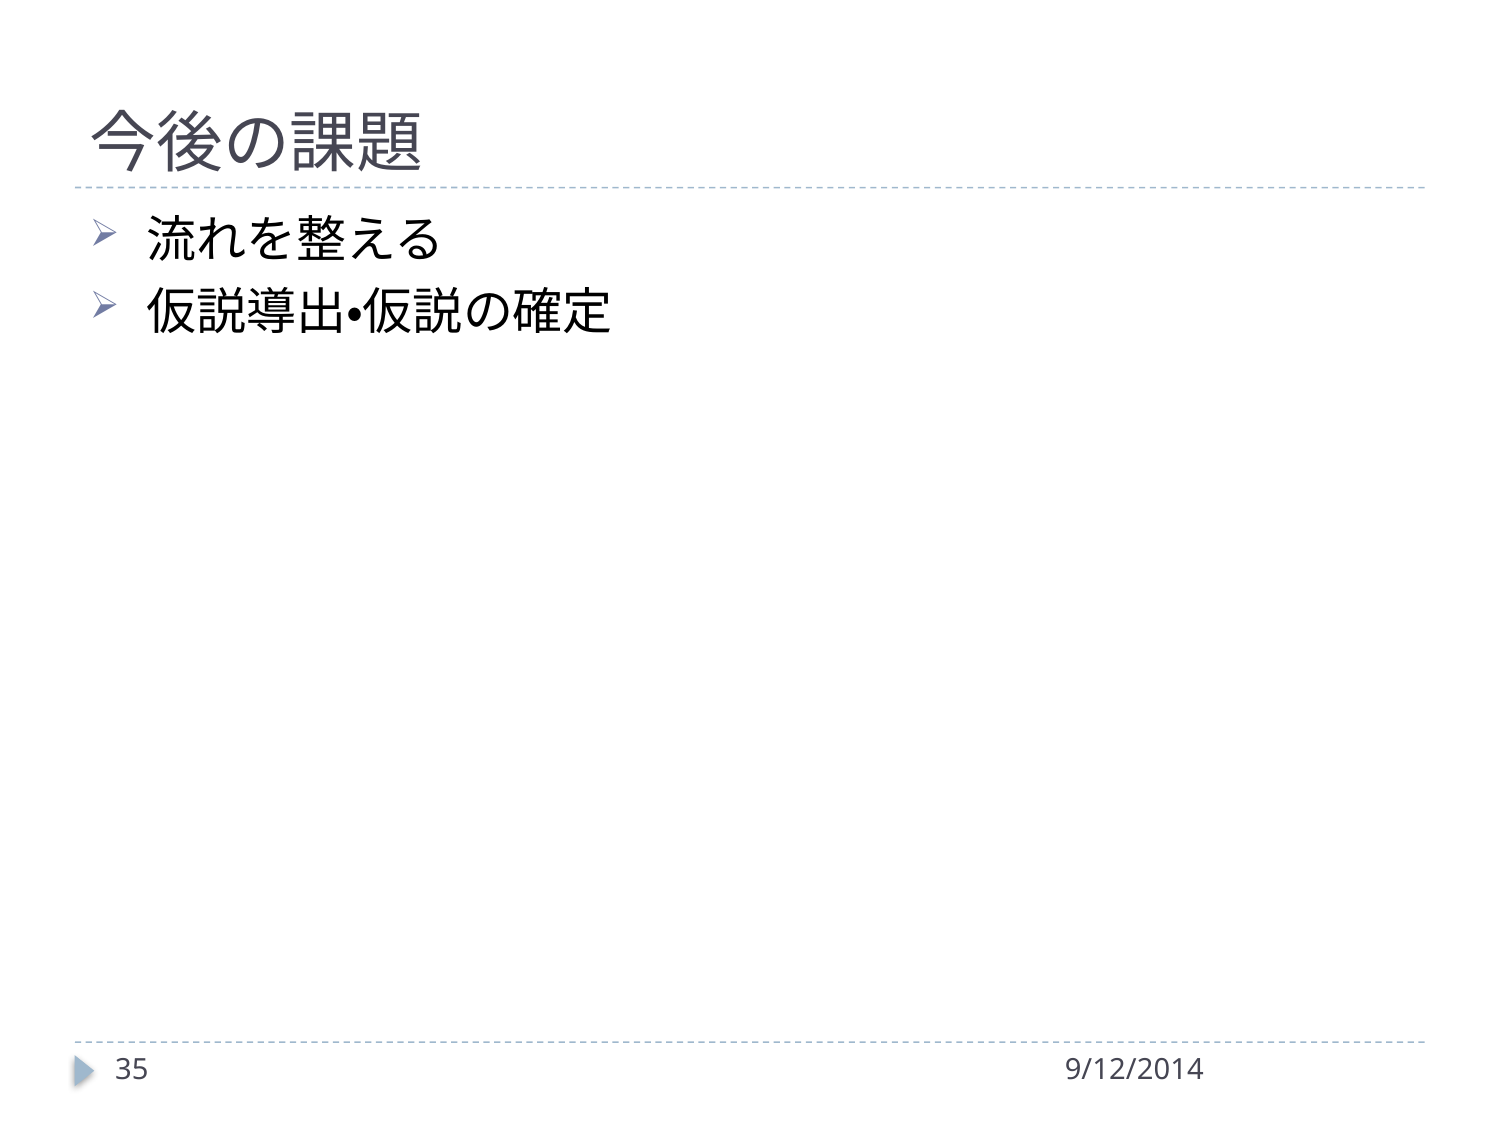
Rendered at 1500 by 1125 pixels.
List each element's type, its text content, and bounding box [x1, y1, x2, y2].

slide_number 35 [100, 1042, 426, 1103]
list 流れを整える 仮説導出・仮説の確定 [75, 200, 1425, 1010]
title 今後の課題 [75, 24, 1425, 188]
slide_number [1050, 1042, 1426, 1103]
